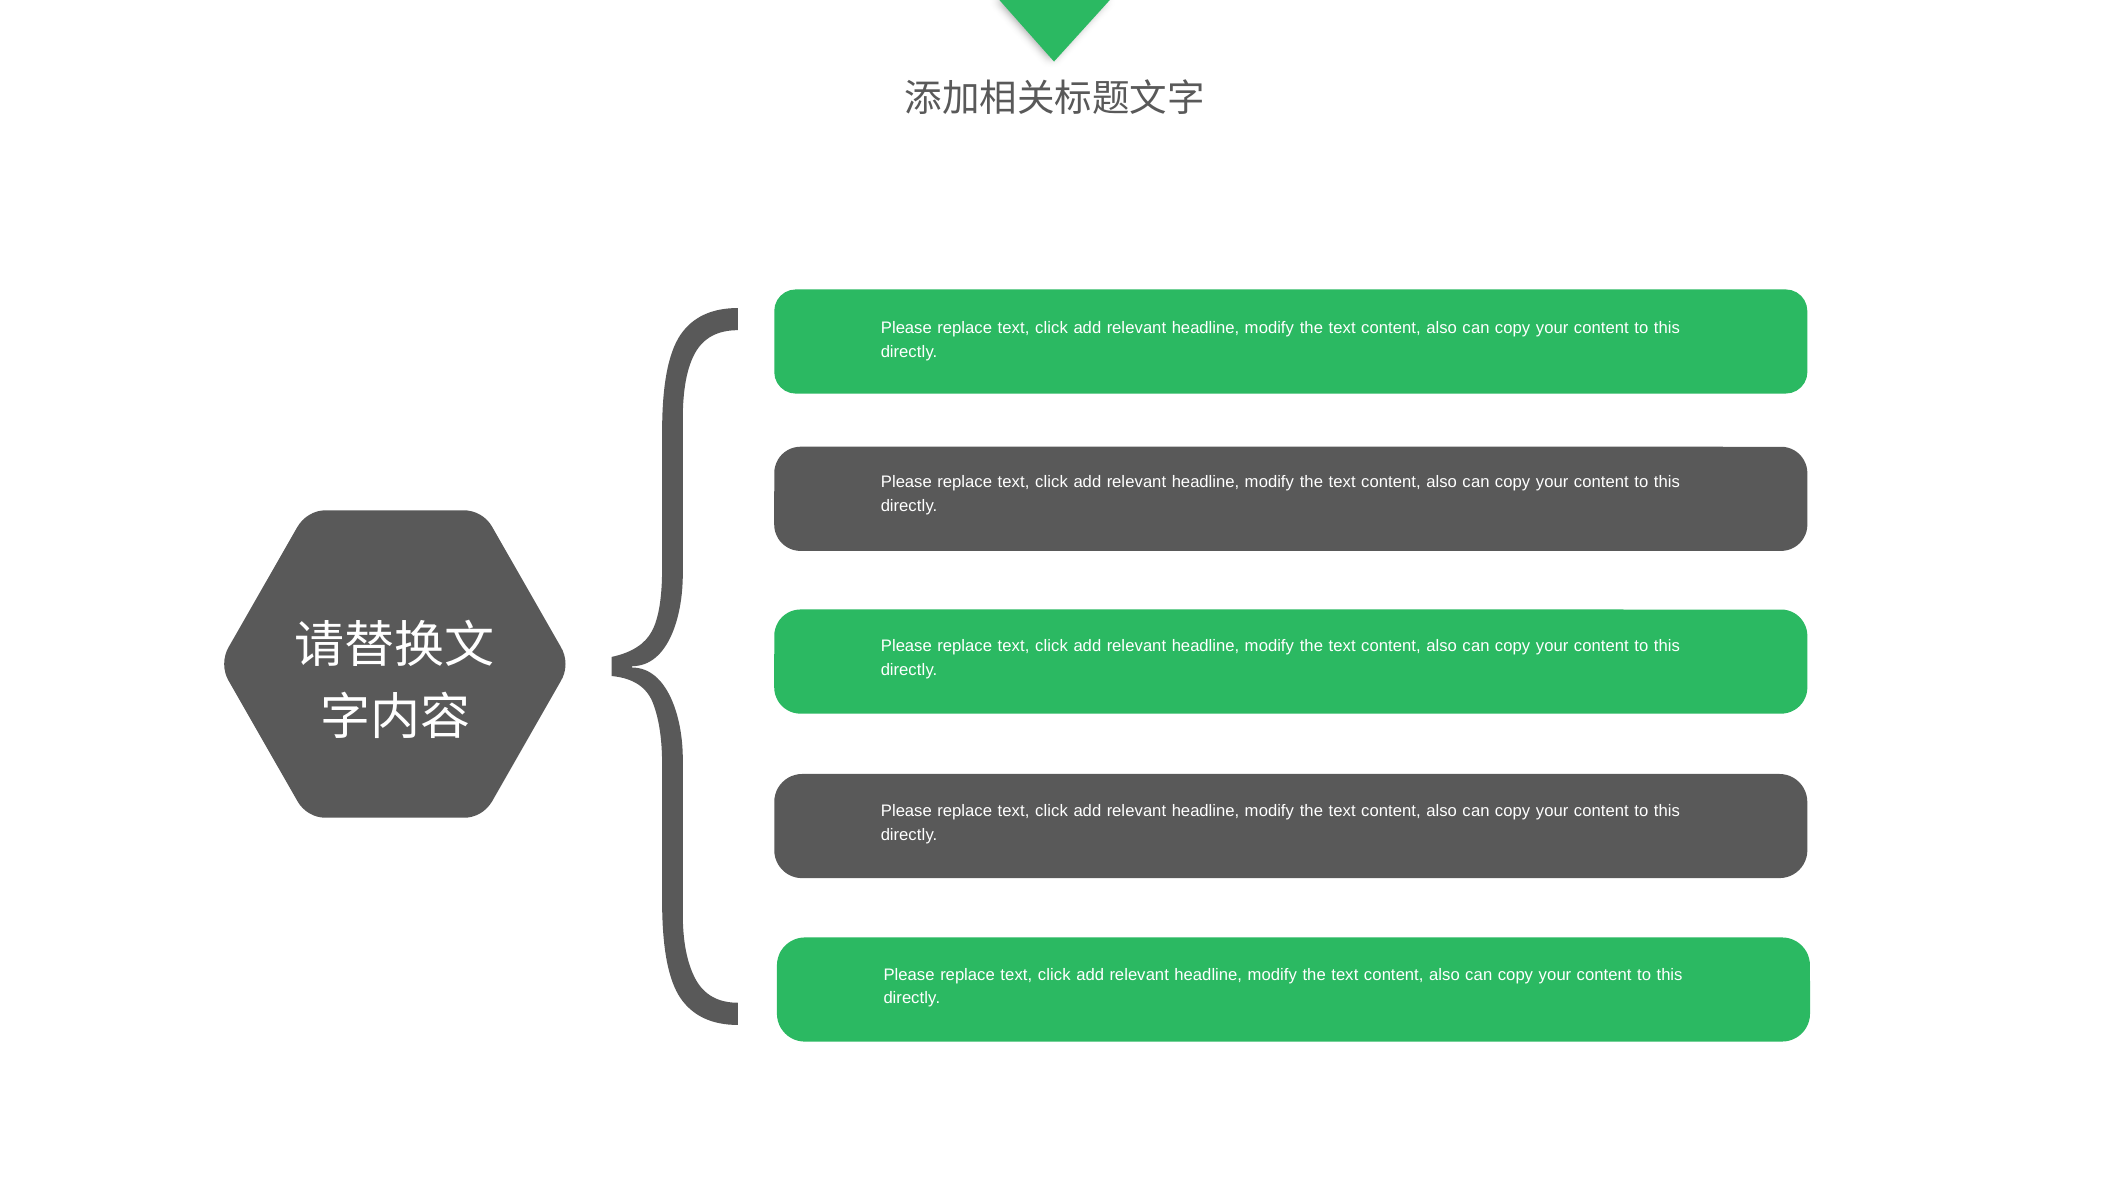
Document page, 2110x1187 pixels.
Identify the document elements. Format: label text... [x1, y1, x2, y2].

text_box [775, 936, 1812, 1043]
text_box Please replace text, click add relevant headline, modify the text content, also can copy your content to this directly. [880, 631, 1682, 680]
text_box 添加相关标题文字 [871, 67, 1238, 125]
text_box Please replace text, click add relevant headline, modify the text content, also can copy your content to this directly. [880, 312, 1682, 361]
text_box Please replace text, click add relevant headline, modify the text content, also can copy your content to this directly. [880, 467, 1682, 516]
text_box [224, 510, 566, 818]
text_box [773, 608, 1809, 715]
text_box [773, 288, 1809, 395]
text_box 请替换文字内容 [290, 600, 500, 745]
text_box [997, 0, 1112, 64]
text_box [773, 772, 1809, 880]
text_box [611, 308, 738, 1025]
text_box Please replace text, click add relevant headline, modify the text content, also can copy your content to this directly. [880, 795, 1682, 844]
text_box [773, 445, 1809, 552]
text_box Please replace text, click add relevant headline, modify the text content, also can copy your content to this directly. [883, 959, 1685, 1008]
